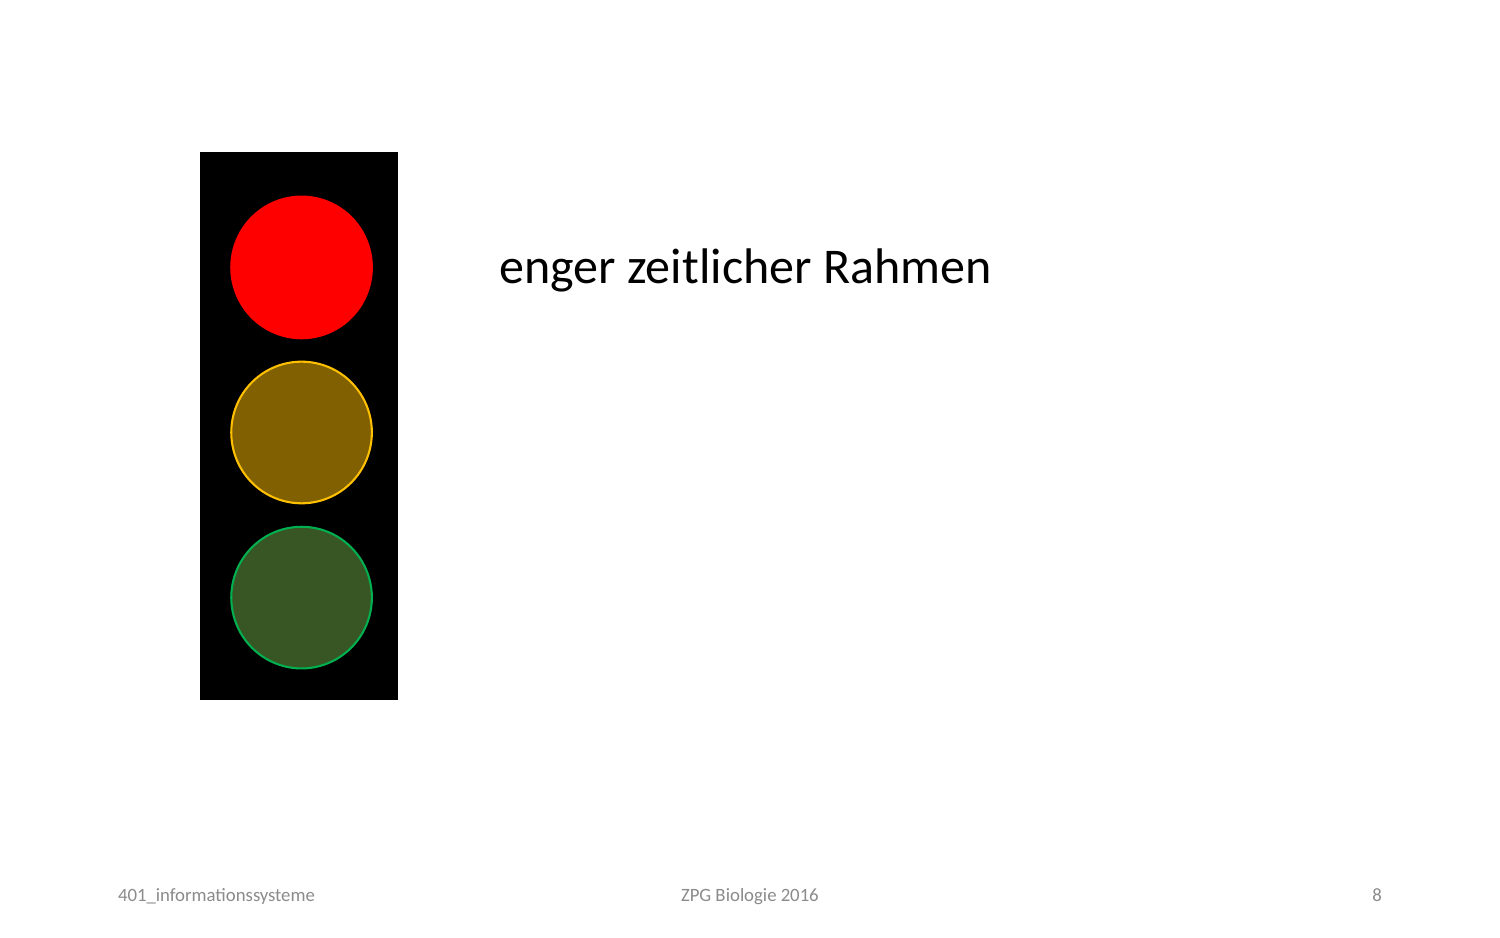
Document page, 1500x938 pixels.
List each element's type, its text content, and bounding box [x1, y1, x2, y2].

slide_number 8 [1059, 868, 1397, 919]
footer ZPG Biologie 2016 [496, 868, 1004, 919]
title enger zeitlicher Rahmen [484, 176, 1430, 358]
slide_number 401_informationssysteme [103, 868, 441, 919]
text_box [200, 152, 397, 699]
